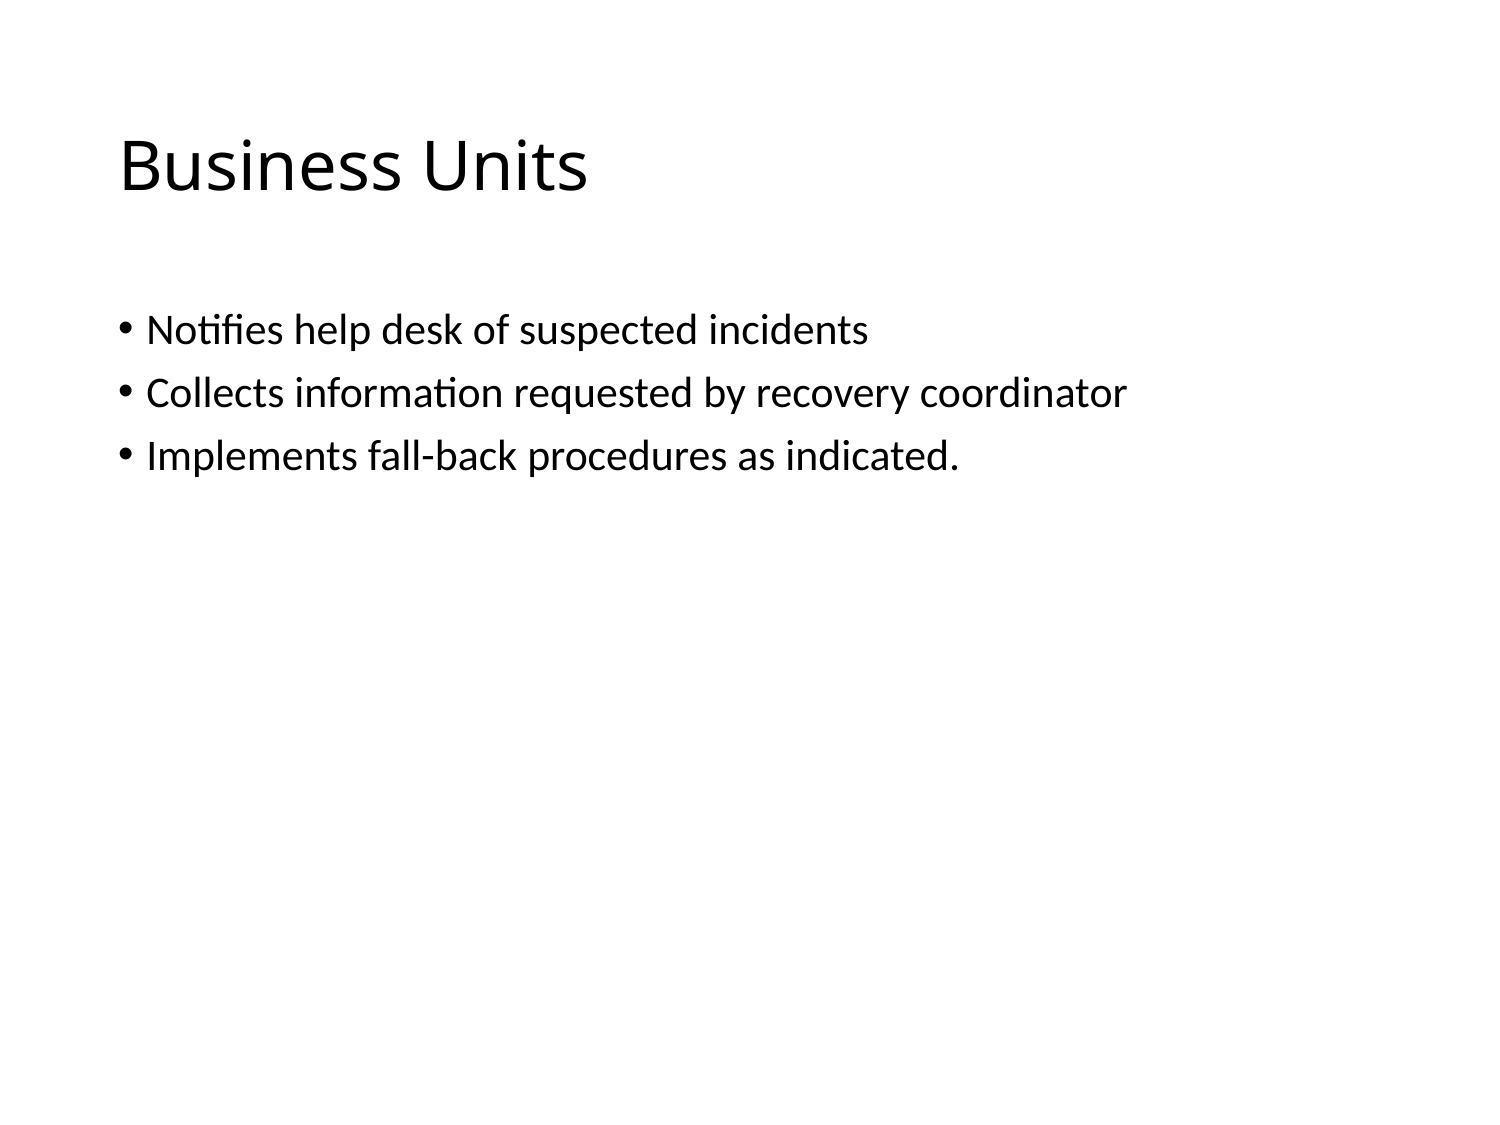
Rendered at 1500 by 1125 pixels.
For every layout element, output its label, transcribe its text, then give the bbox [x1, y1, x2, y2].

title Business Units [103, 59, 1397, 278]
list Notifies help desk of suspected incidents Collects information requested by recovery coordinator Implements fall-back procedures as indicated. [103, 299, 1397, 1014]
